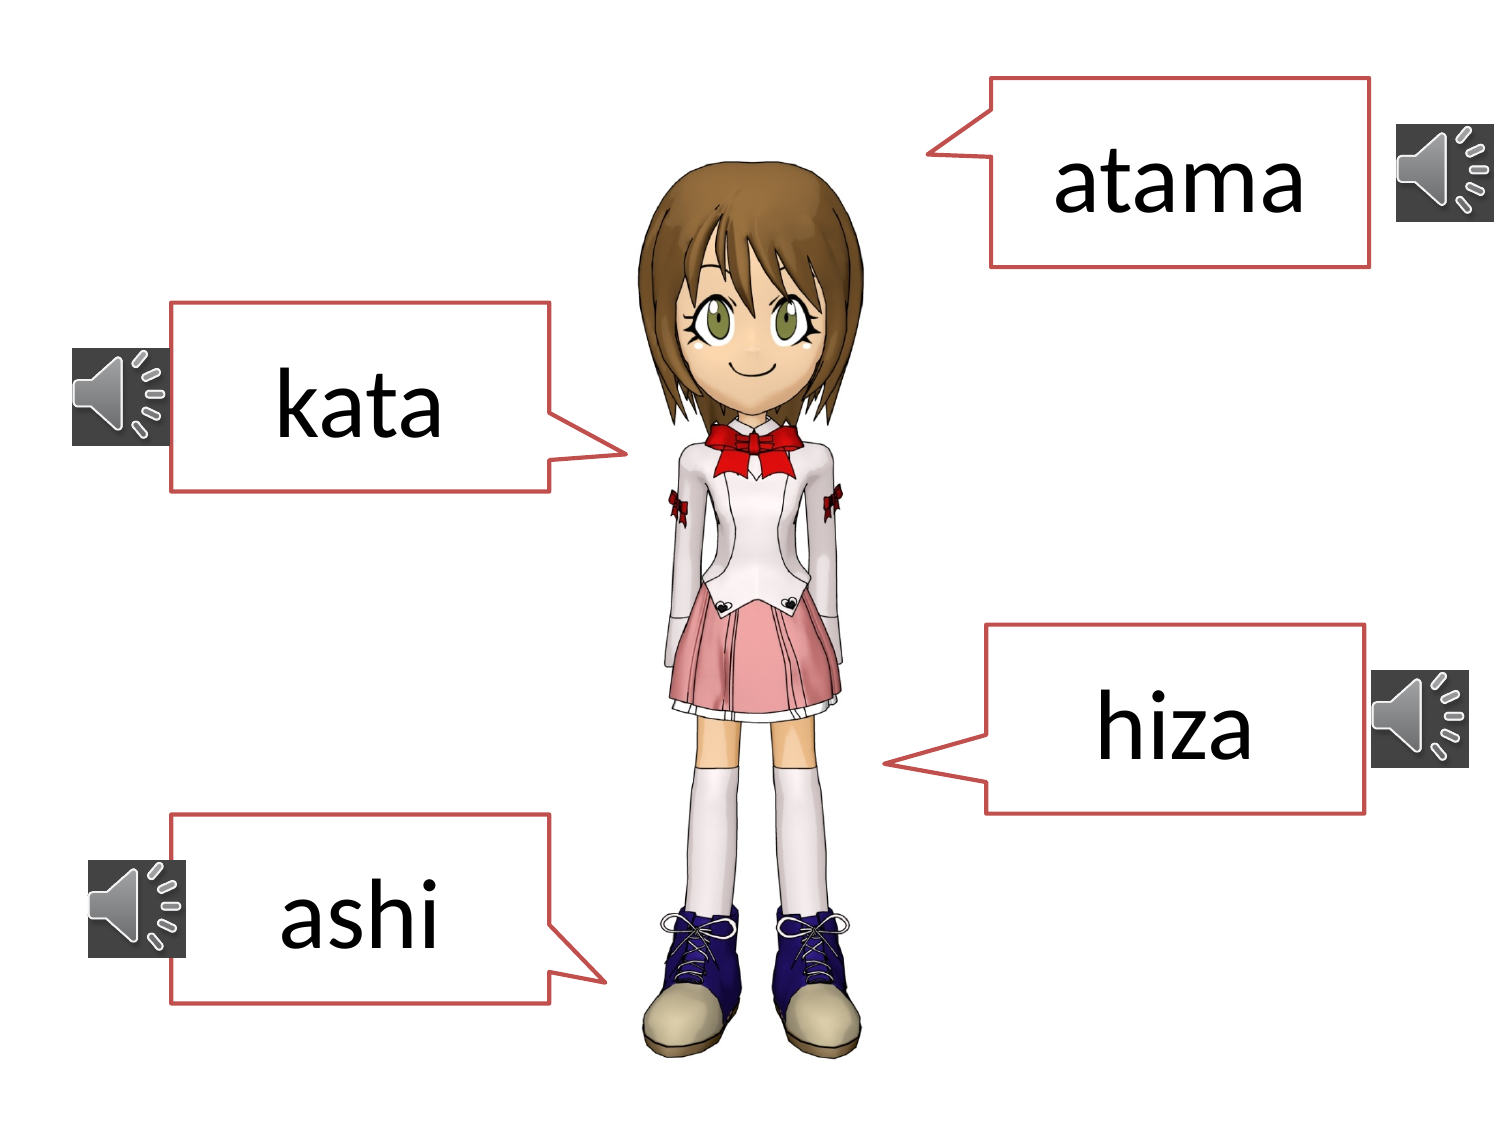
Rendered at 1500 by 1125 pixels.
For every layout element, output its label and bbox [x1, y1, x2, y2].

picture [1, 77, 1500, 1079]
